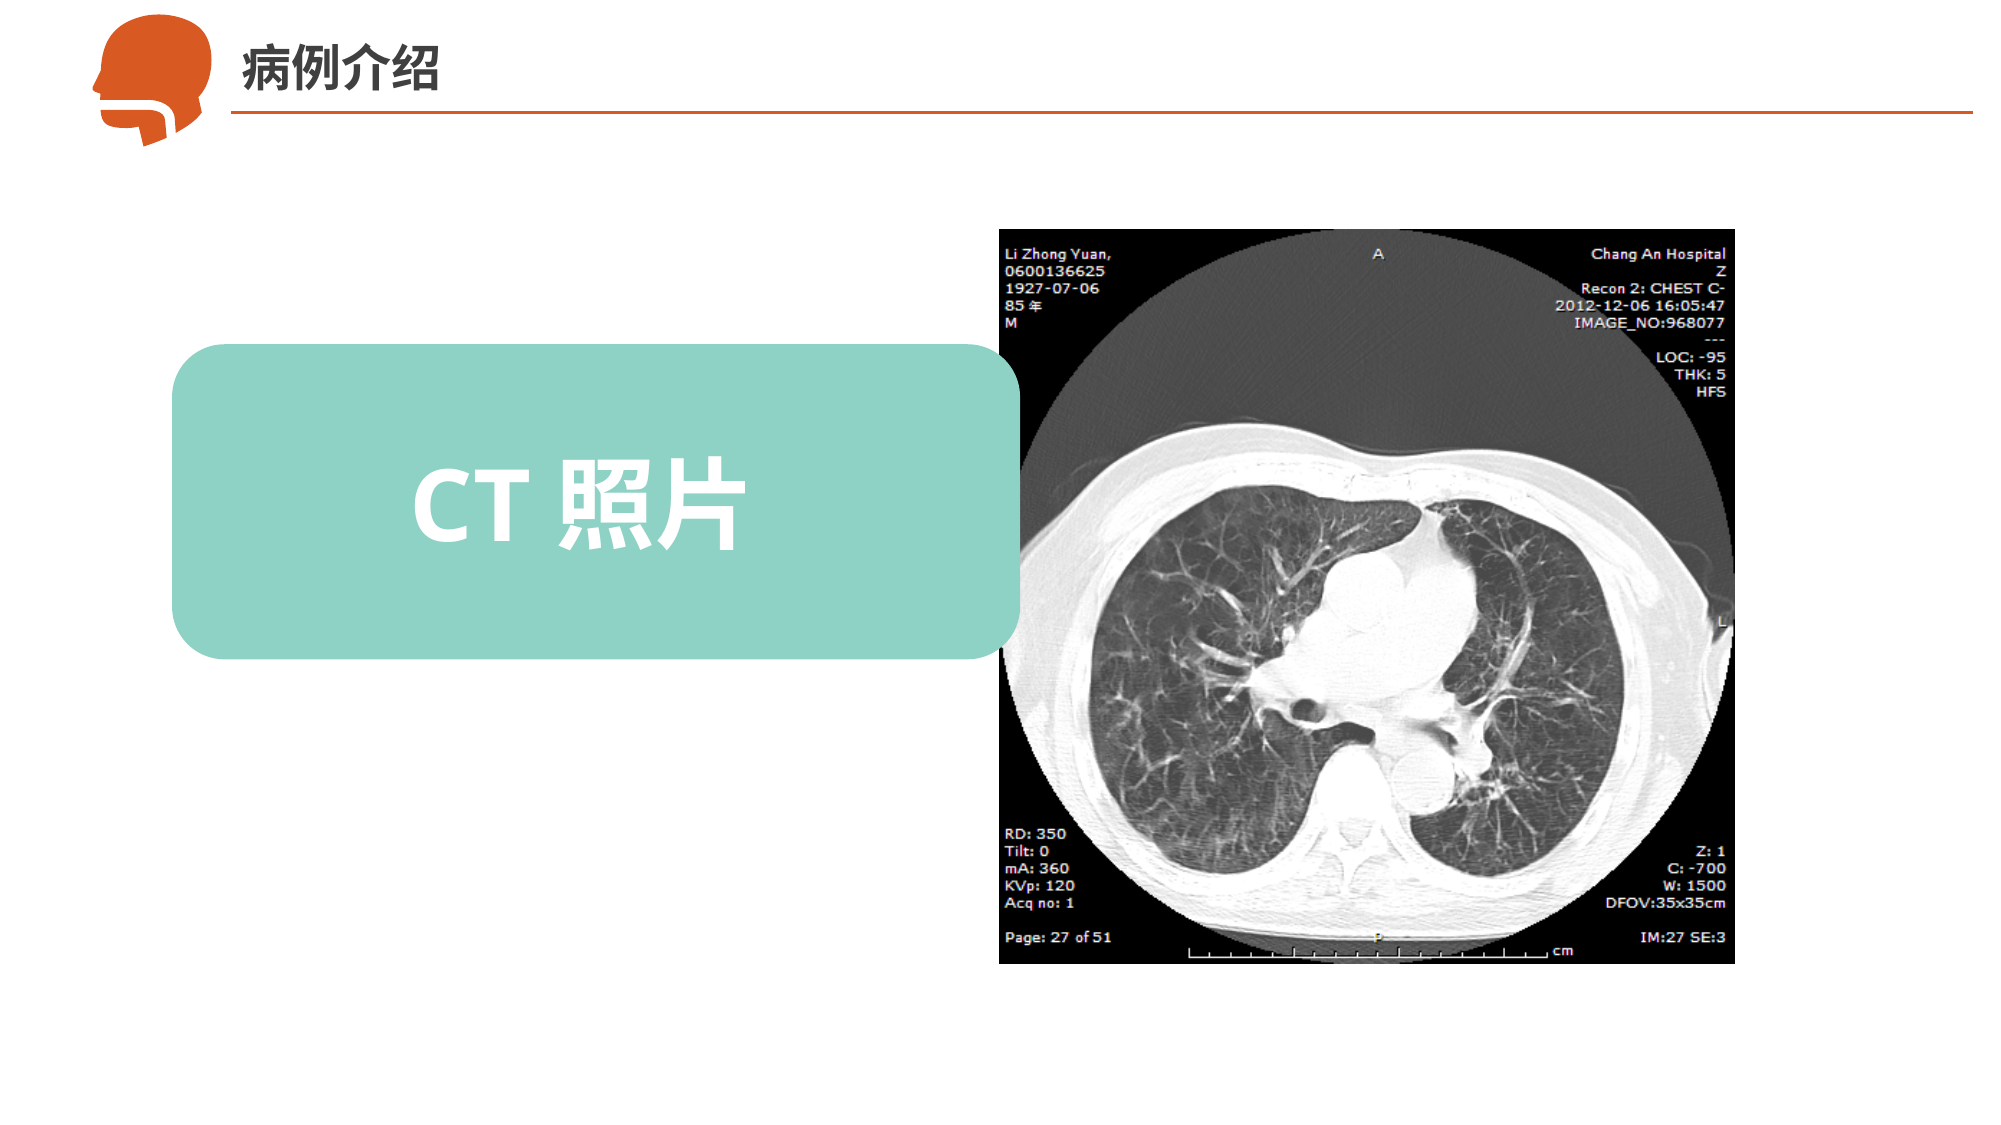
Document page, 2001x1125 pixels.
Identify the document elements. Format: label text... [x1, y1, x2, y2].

text_box 病例介绍 [227, 36, 505, 125]
picture [999, 229, 1735, 964]
text_box [171, 343, 999, 661]
text_box CT照片 [395, 433, 771, 569]
text_box [100, 109, 167, 147]
text_box [92, 14, 212, 134]
